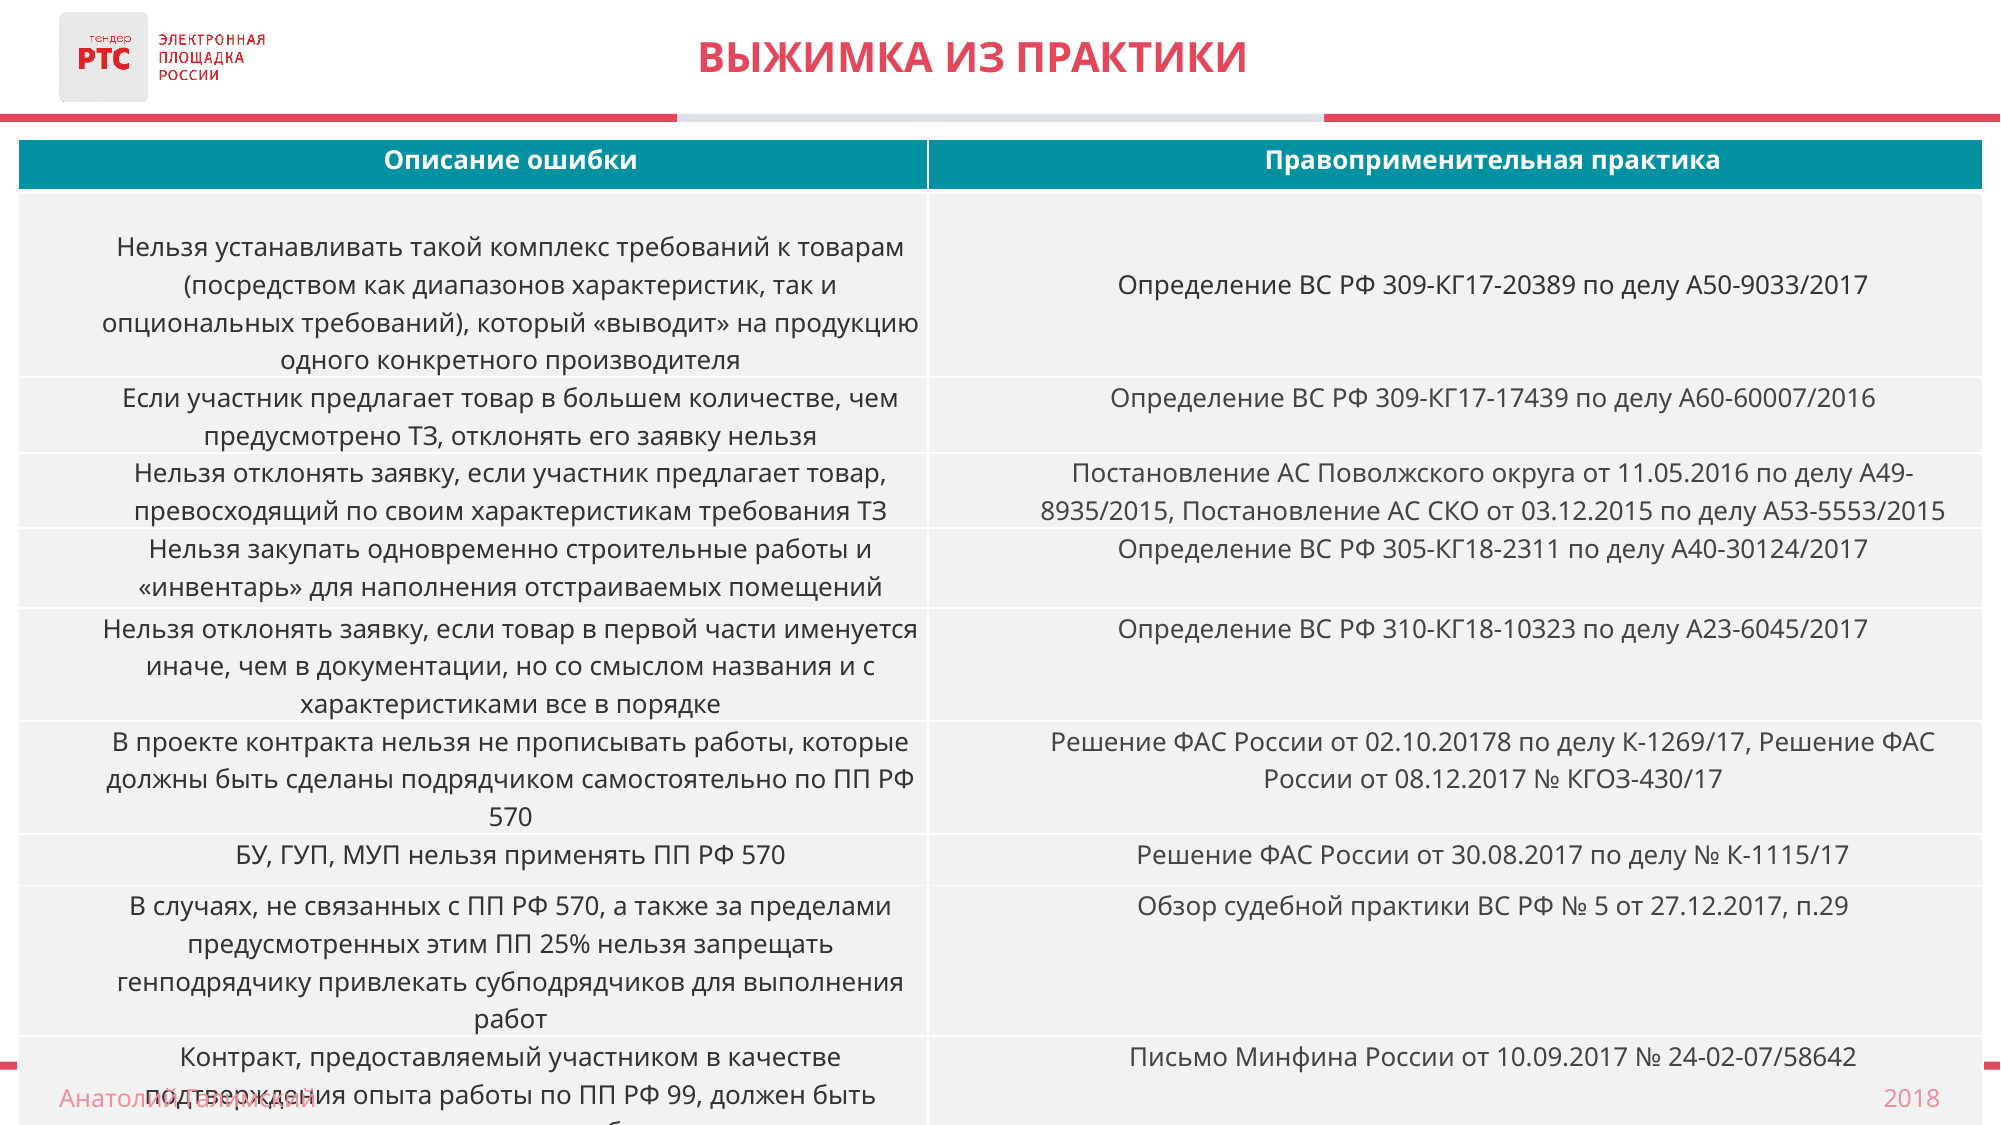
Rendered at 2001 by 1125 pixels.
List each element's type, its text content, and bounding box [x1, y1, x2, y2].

table_cell Определение ВС РФ 310-КГ18-10323 по делу А23-6045/2017 [929, 609, 1982, 720]
table_cell БУ, ГУП, МУП нельзя применять ПП РФ 570 [19, 835, 927, 885]
picture [59, 12, 265, 102]
table_cell Определение ВС РФ 309-КГ17-17439 по делу А60-60007/2016 [929, 378, 1982, 452]
table_cell Если участник предлагает товар в большем количестве, чем предусмотрено ТЗ, отклонять его заявку нельзя [19, 378, 927, 452]
table_cell Решение ФАС России от 30.08.2017 по делу № К-1115/17 [929, 835, 1982, 885]
table_cell Определение ВС РФ 309-КГ17-20389 по делу А50-9033/2017 [929, 194, 1982, 376]
table_cell В случаях, не связанных с ПП РФ 570, а также за пределами предусмотренных этим ПП 25% нельзя запрещать генподрядчику привлекать субподрядчиков для выполнения работ [19, 886, 927, 1035]
table_cell Письмо Минфина России от 10.09.2017 № 24-02-07/58642 [929, 1037, 1982, 1125]
text_box [540, 54, 1930, 139]
table_cell Решение ФАС России от 02.10.20178 по делу К-1269/17, Решение ФАС России от 08.12.2017 № КГОЗ-430/17 [929, 722, 1982, 833]
table_cell Контракт, предоставляемый участником в качестве подтверждения опыта работы по ПП РФ 99, должен быть исполнен в полном объеме [19, 1037, 927, 1125]
table_cell Нельзя отклонять заявку, если участник предлагает товар, превосходящий по своим характеристикам требования ТЗ [19, 454, 927, 527]
table_header Правоприменительная практика [929, 140, 1982, 189]
table_cell Обзор судебной практики ВС РФ № 5 от 27.12.2017, п.29 [929, 886, 1982, 1035]
table_cell Нельзя закупать одновременно строительные работы и «инвентарь» для наполнения отстраиваемых помещений [19, 529, 927, 607]
title Выжимка из практики [294, 0, 1652, 114]
table_cell В проекте контракта нельзя не прописывать работы, которые должны быть сделаны подрядчиком самостоятельно по ПП РФ 570 [19, 722, 927, 833]
table_cell Нельзя устанавливать такой комплекс требований к товарам (посредством как диапазонов характеристик, так и опциональных требований), который «выводит» на продукцию одного конкретного производителя [19, 194, 927, 376]
table_header Описание ошибки [19, 140, 927, 189]
footer Анатолий Галимский [59, 1069, 1325, 1125]
slide_number 2018 [1490, 1069, 1941, 1125]
table_cell Определение ВС РФ 305-КГ18-2311 по делу А40-30124/2017 [929, 529, 1982, 607]
table_cell Постановление АС Поволжского округа от 11.05.2016 по делу А49-8935/2015, Постановление АС СКО от 03.12.2015 по делу А53-5553/2015 [929, 454, 1982, 527]
table_cell Нельзя отклонять заявку, если товар в первой части именуется иначе, чем в документации, но со смыслом названия и с характеристиками все в порядке [19, 609, 927, 720]
